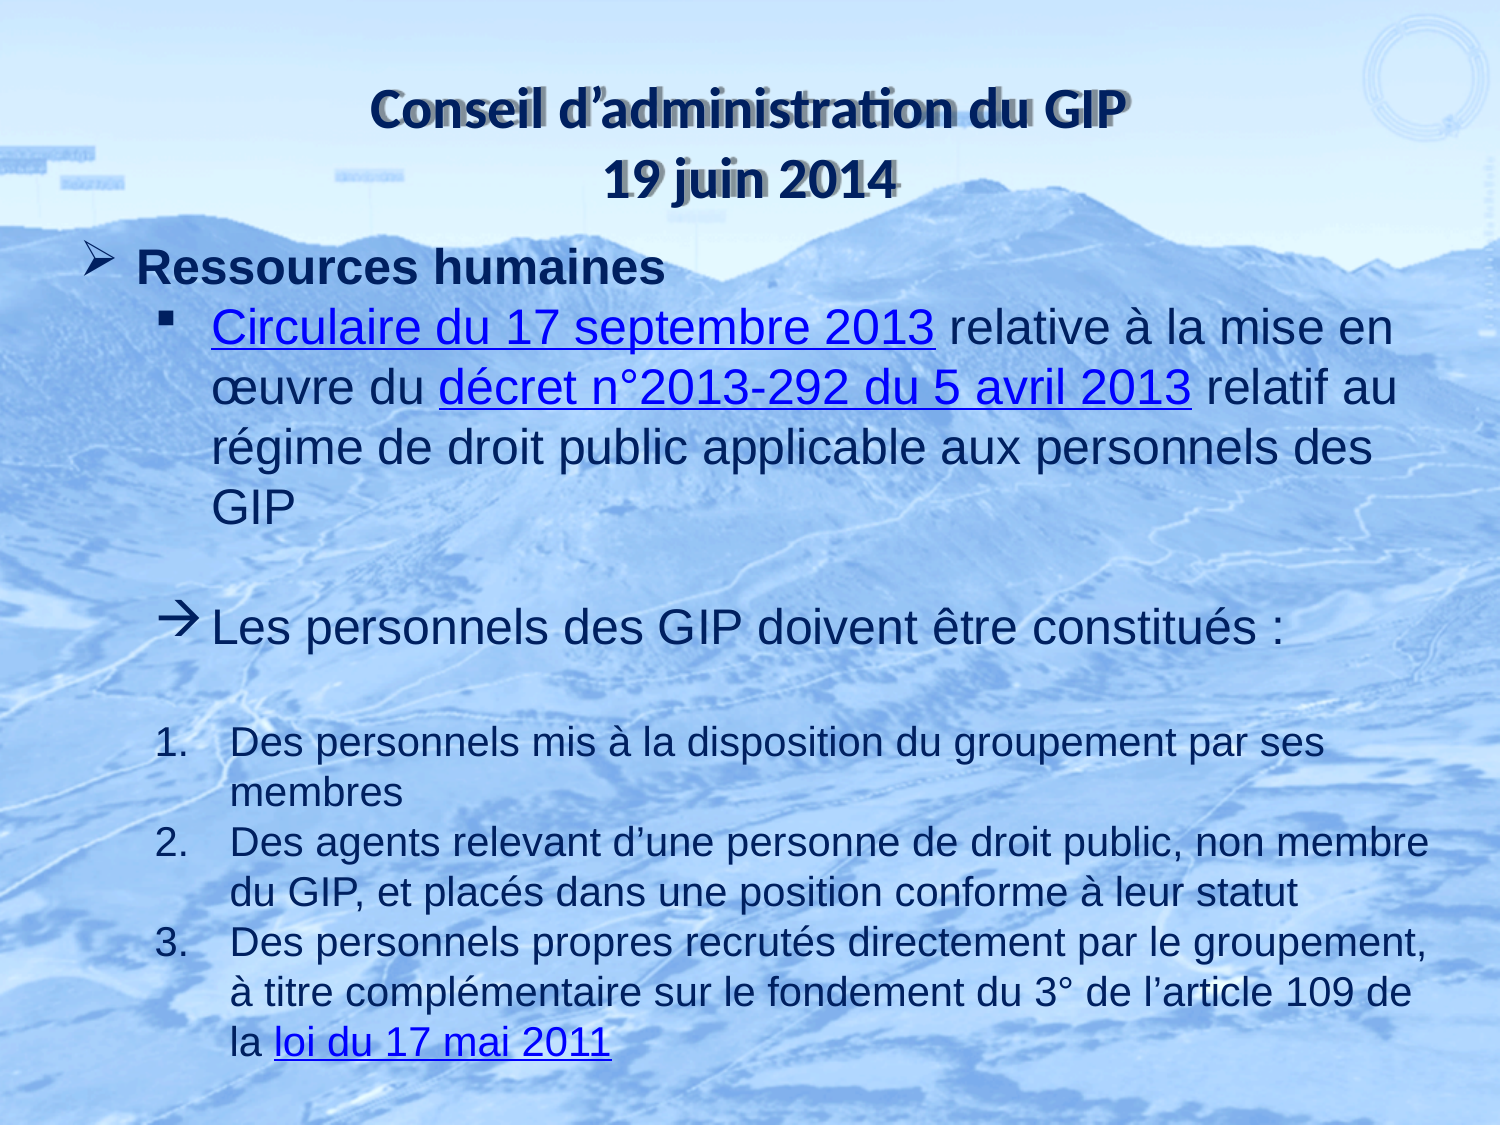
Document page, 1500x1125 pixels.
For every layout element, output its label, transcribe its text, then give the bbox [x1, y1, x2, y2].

picture [0, 0, 1500, 1125]
text_box Ressources humaines Circulaire du 17 septembre 2013 relative à la mise en œuvre du décret n°2013-292 du 5 avril 2013 relatif au régime de droit public applicable aux personnels des GIP Les personnels des GIP doivent être constitués : Des personnels mis à la disposition du groupement par ses membres Des agents relevant d’une personne de droit public, non membre du GIP, et placés dans une position conforme à leur statut Des personnels propres recrutés directement par le groupement, à titre complémentaire sur le fondement du 3° de l’article 109 de la loi du 17 mai 2011 [64, 227, 1459, 1073]
title Conseil d’administration du GIP 19 juin 2014 [74, 30, 1425, 227]
